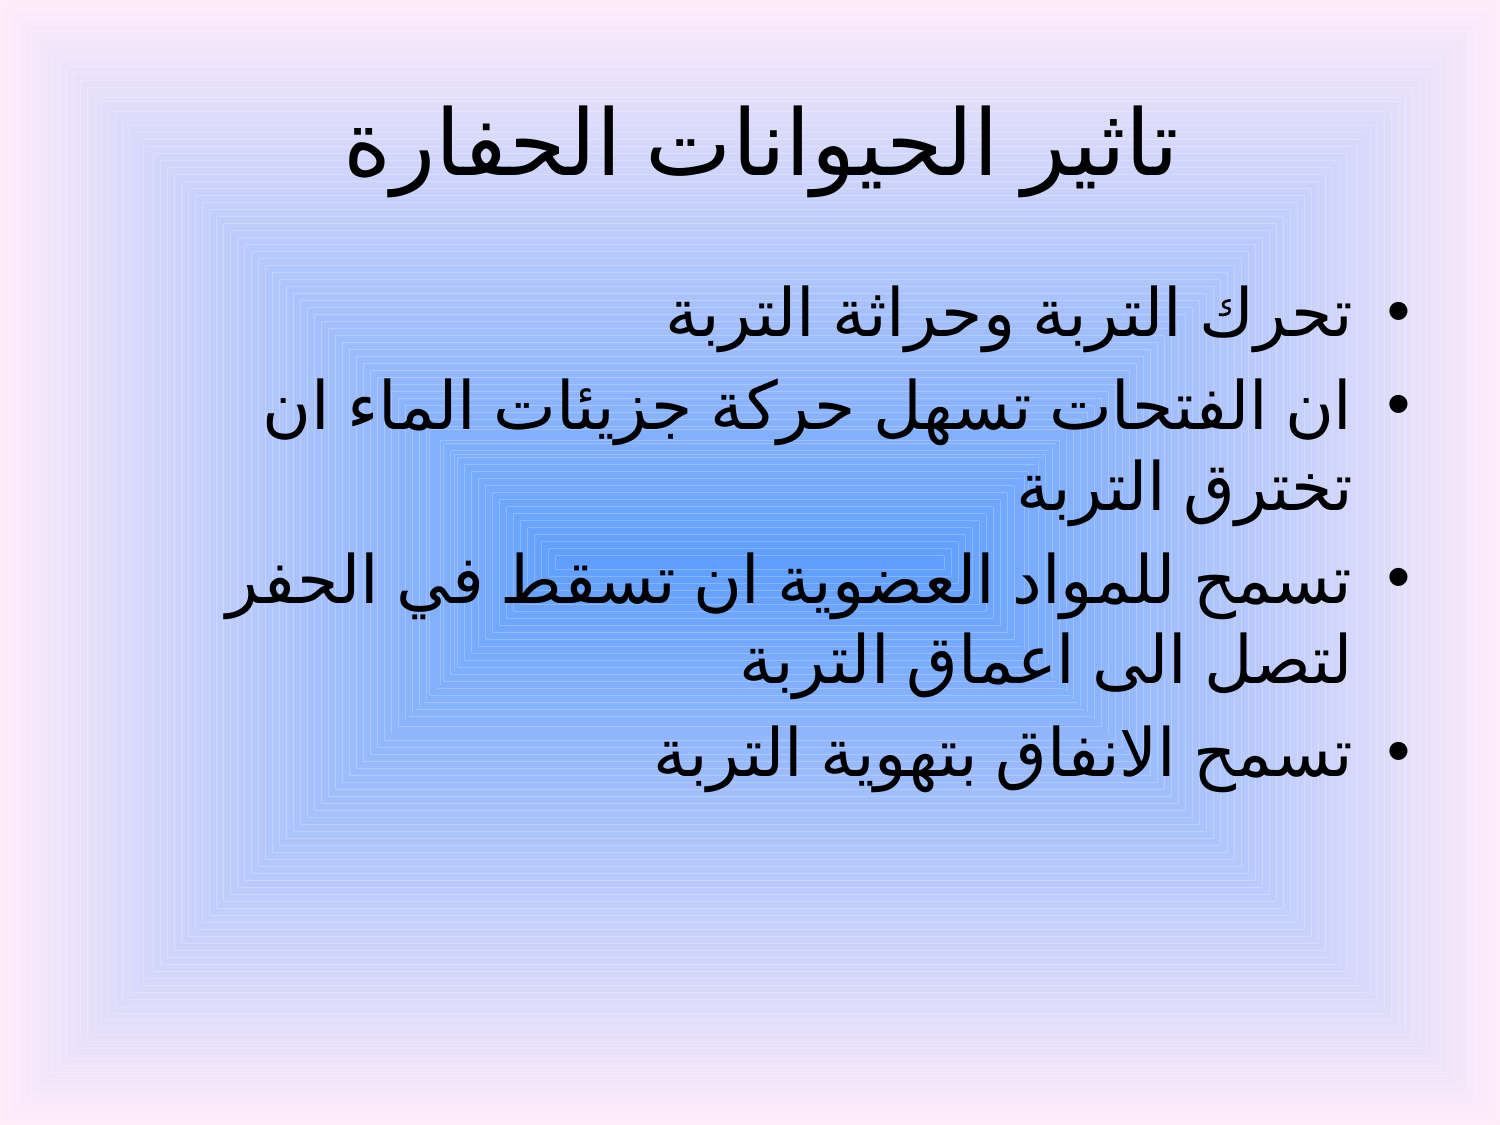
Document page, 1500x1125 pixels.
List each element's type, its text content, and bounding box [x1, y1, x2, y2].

list تحرك التربة وحراثة التربة ان الفتحات تسهل حركة جزيئات الماء ان تخترق التربة تسمح للمواد العضوية ان تسقط في الحفر لتصل الى اعماق التربة تسمح الانفاق بتهوية التربة [75, 262, 1425, 1005]
title تاثير الحيوانات الحفارة [75, 45, 1425, 233]
